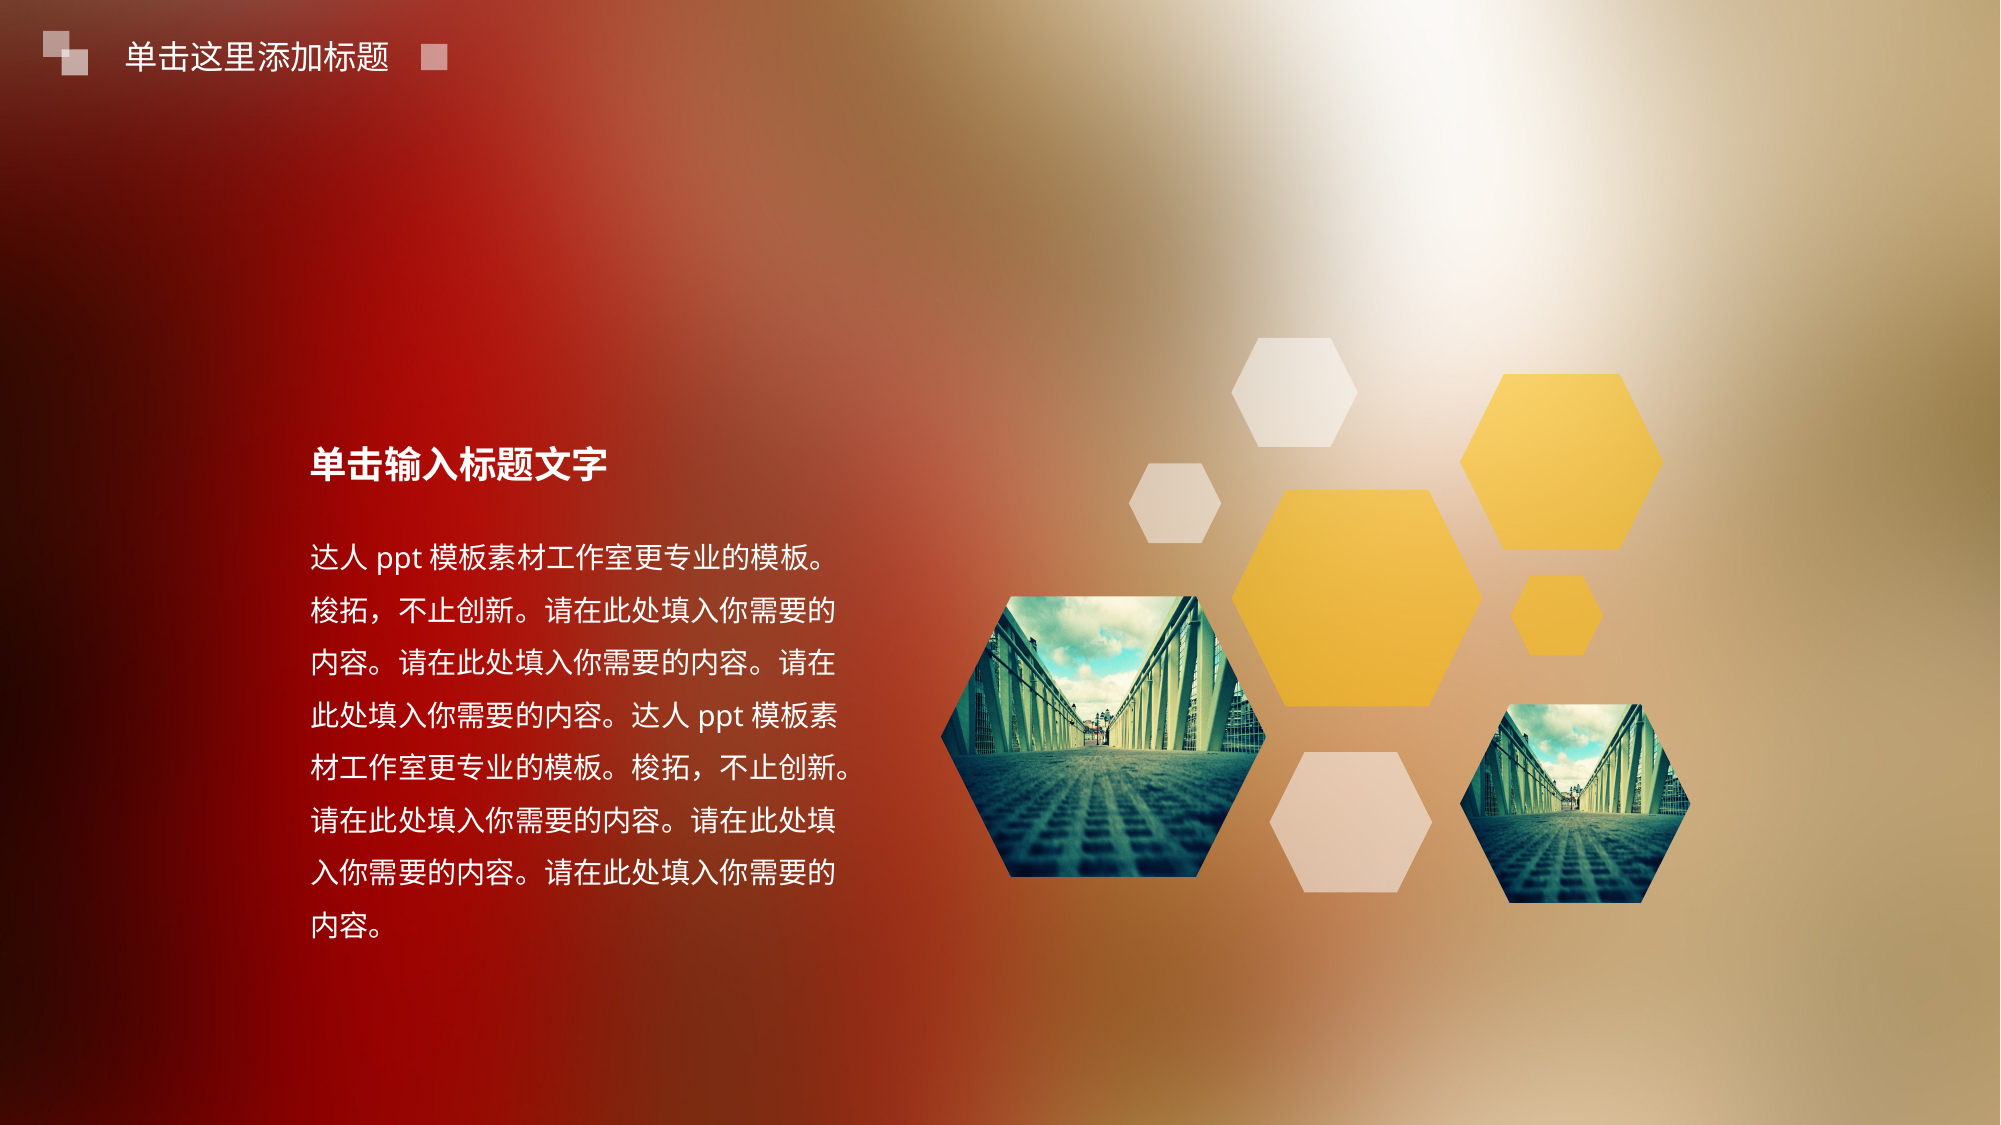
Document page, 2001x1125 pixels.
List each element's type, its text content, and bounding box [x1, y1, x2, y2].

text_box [940, 337, 1691, 904]
text_box 单击输入标题文字 [293, 433, 626, 493]
text_box 达人ppt模板素材工作室更专业的模板。梭拓，不止创新。请在此处填入你需要的内容。请在此处填入你需要的内容。请在此处填入你需要的内容。达人ppt模板素材工作室更专业的模板。梭拓，不止创新。请在此处填入你需要的内容。请在此处填入你需要的内容。请在此处填入你需要的内容。 [295, 515, 872, 1002]
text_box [42, 30, 448, 76]
picture [0, 0, 2001, 1125]
